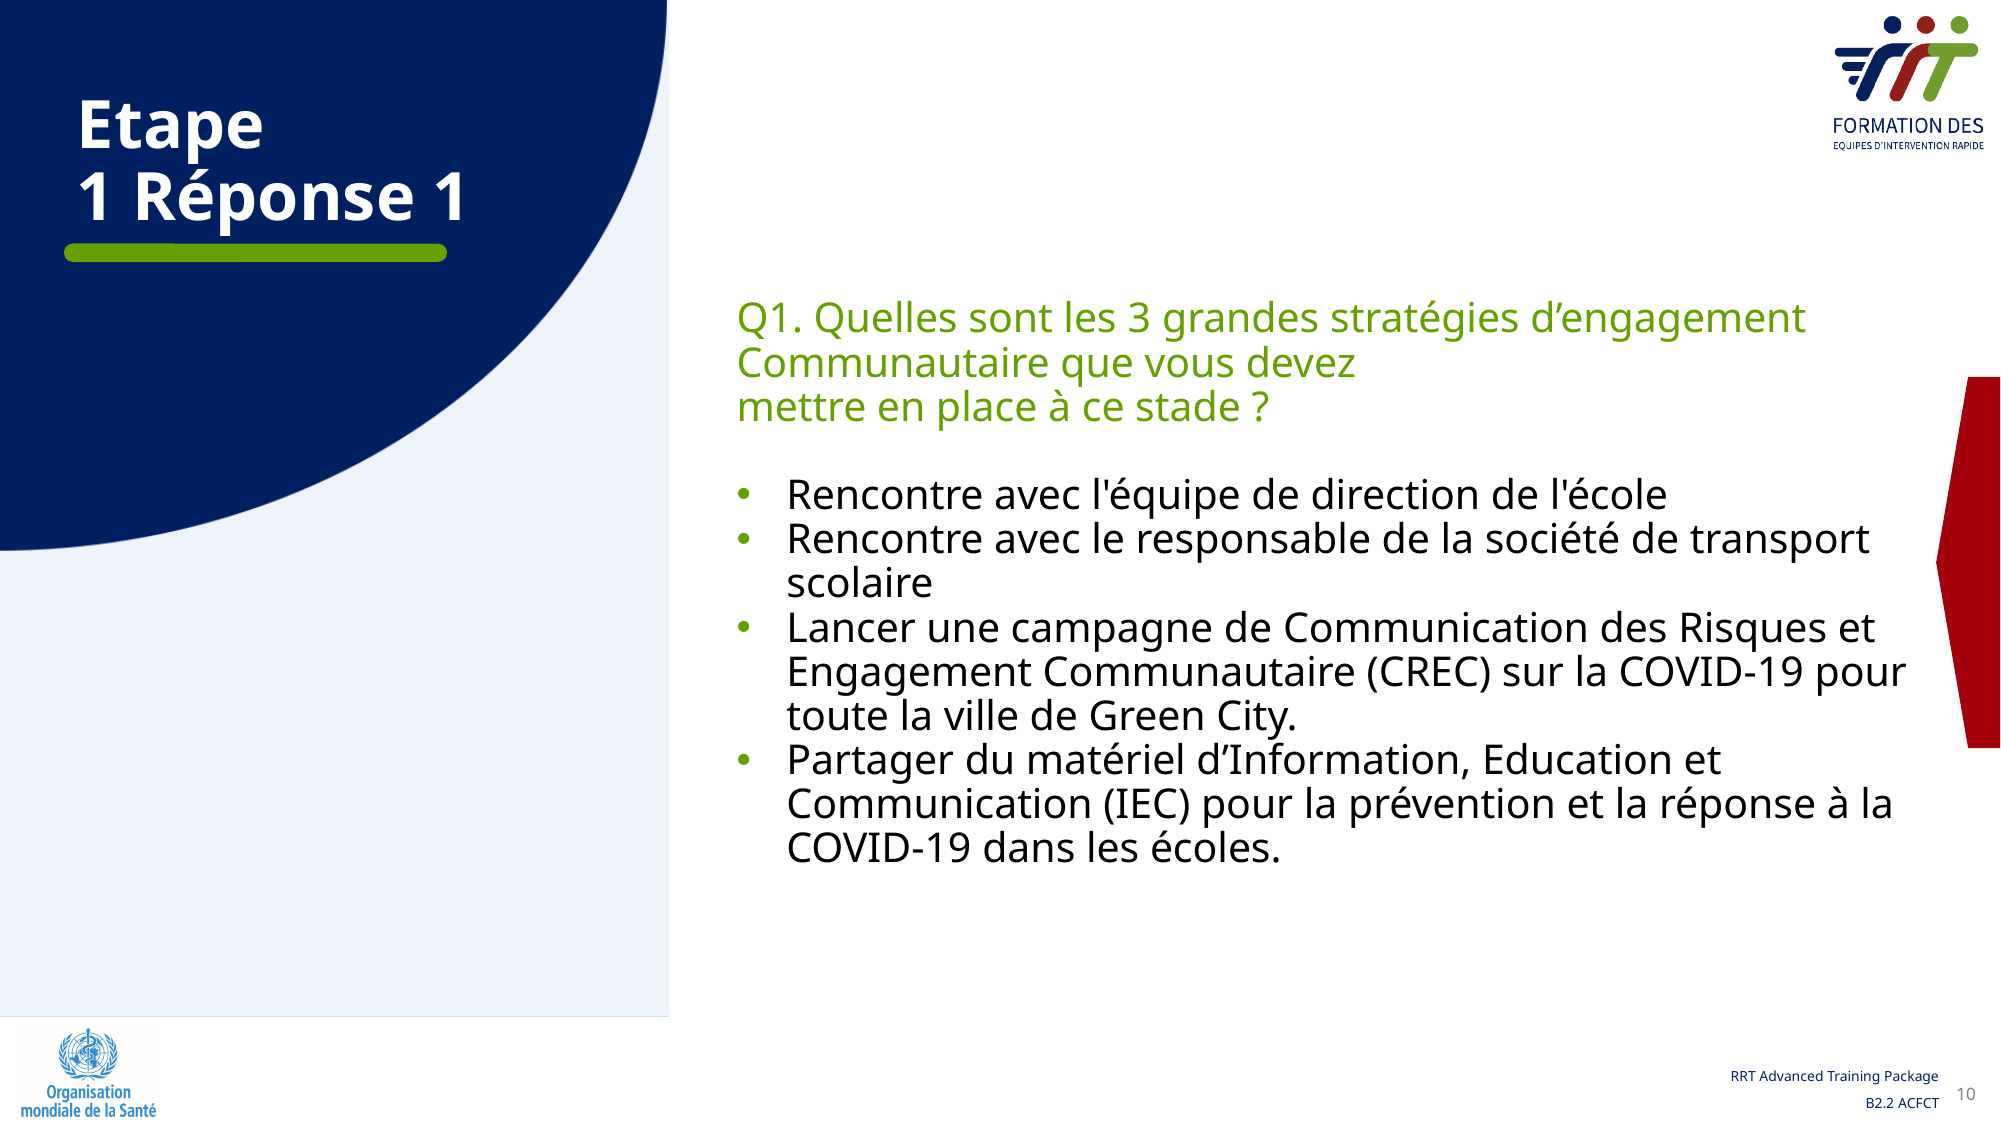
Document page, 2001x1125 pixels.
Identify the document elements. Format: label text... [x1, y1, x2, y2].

picture [1833, 15, 1984, 151]
list Q1. Quelles sont les 3 grandes stratégies d’engagement Communautaire que vous devez mettre en place à ce stade ? Rencontre avec l'équipe de direction de l'école Rencontre avec le responsable de la société de transport scolaire Lancer une campagne de Communication des Risques et Engagement Communautaire (CREC) sur la COVID-19 pour toute la ville de Green City. Partager du matériel d’Information, Education et Communication (IEC) pour la prévention et la réponse à la COVID-19 dans les écoles. [728, 286, 1924, 883]
text_box Etape 1 Réponse 1 [76, 169, 518, 307]
picture [0, 0, 669, 1018]
picture [20, 1027, 157, 1118]
